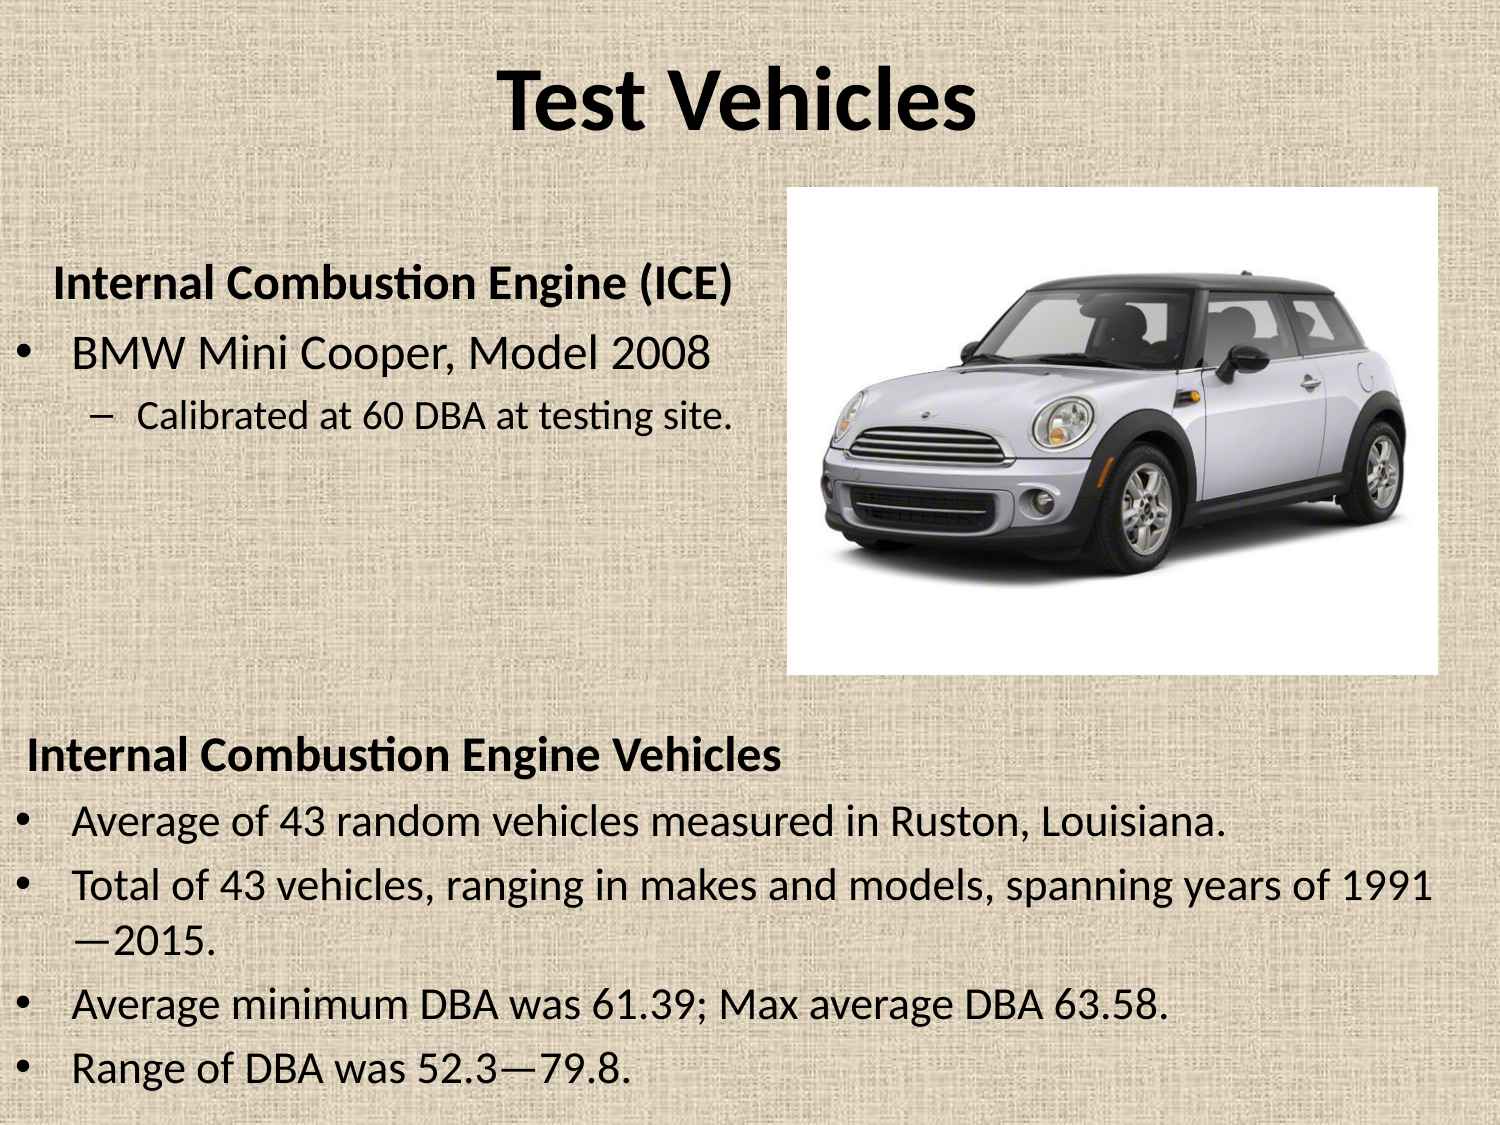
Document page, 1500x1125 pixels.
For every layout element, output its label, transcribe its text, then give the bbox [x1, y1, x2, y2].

list Internal Combustion Engine (ICE) [37, 212, 763, 318]
list BMW Mini Cooper, Model 2008 Calibrated at 60 DBA at testing site. [0, 312, 750, 563]
list Internal Combustion Engine Vehicles Average of 43 random vehicles measured in Ruston, Louisiana. Total of 43 vehicles, ranging in makes and models, spanning years of 1991—2015. Average minimum DBA was 61.39; Max average DBA 63.58. Range of DBA was 52.3—79.8. [0, 714, 1463, 1125]
title Test Vehicles [62, 0, 1413, 188]
picture [0, 0, 1500, 1125]
